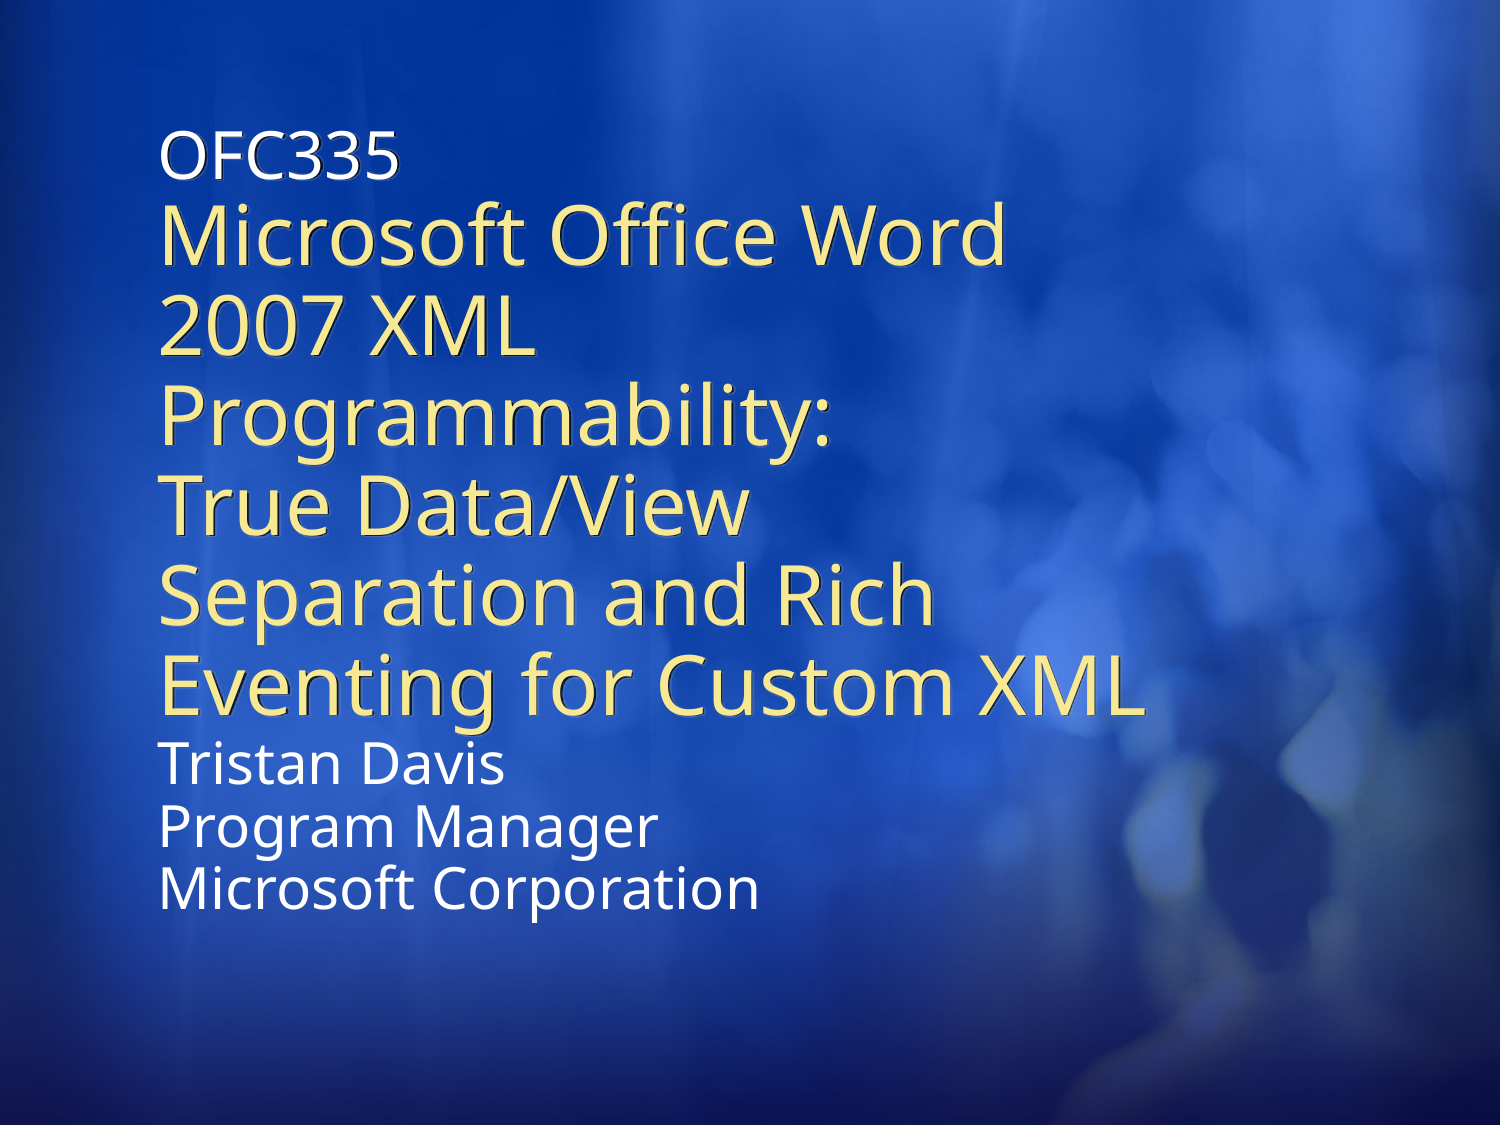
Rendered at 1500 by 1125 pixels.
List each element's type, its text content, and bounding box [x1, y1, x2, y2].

subtitle Tristan Davis Program Manager Microsoft Corporation [142, 726, 1468, 931]
title OFC335 Microsoft Office Word 2007 XML Programmability: True Data/View Separation and Rich Eventing for Custom XML [142, 158, 1205, 697]
picture [0, 0, 1500, 1125]
